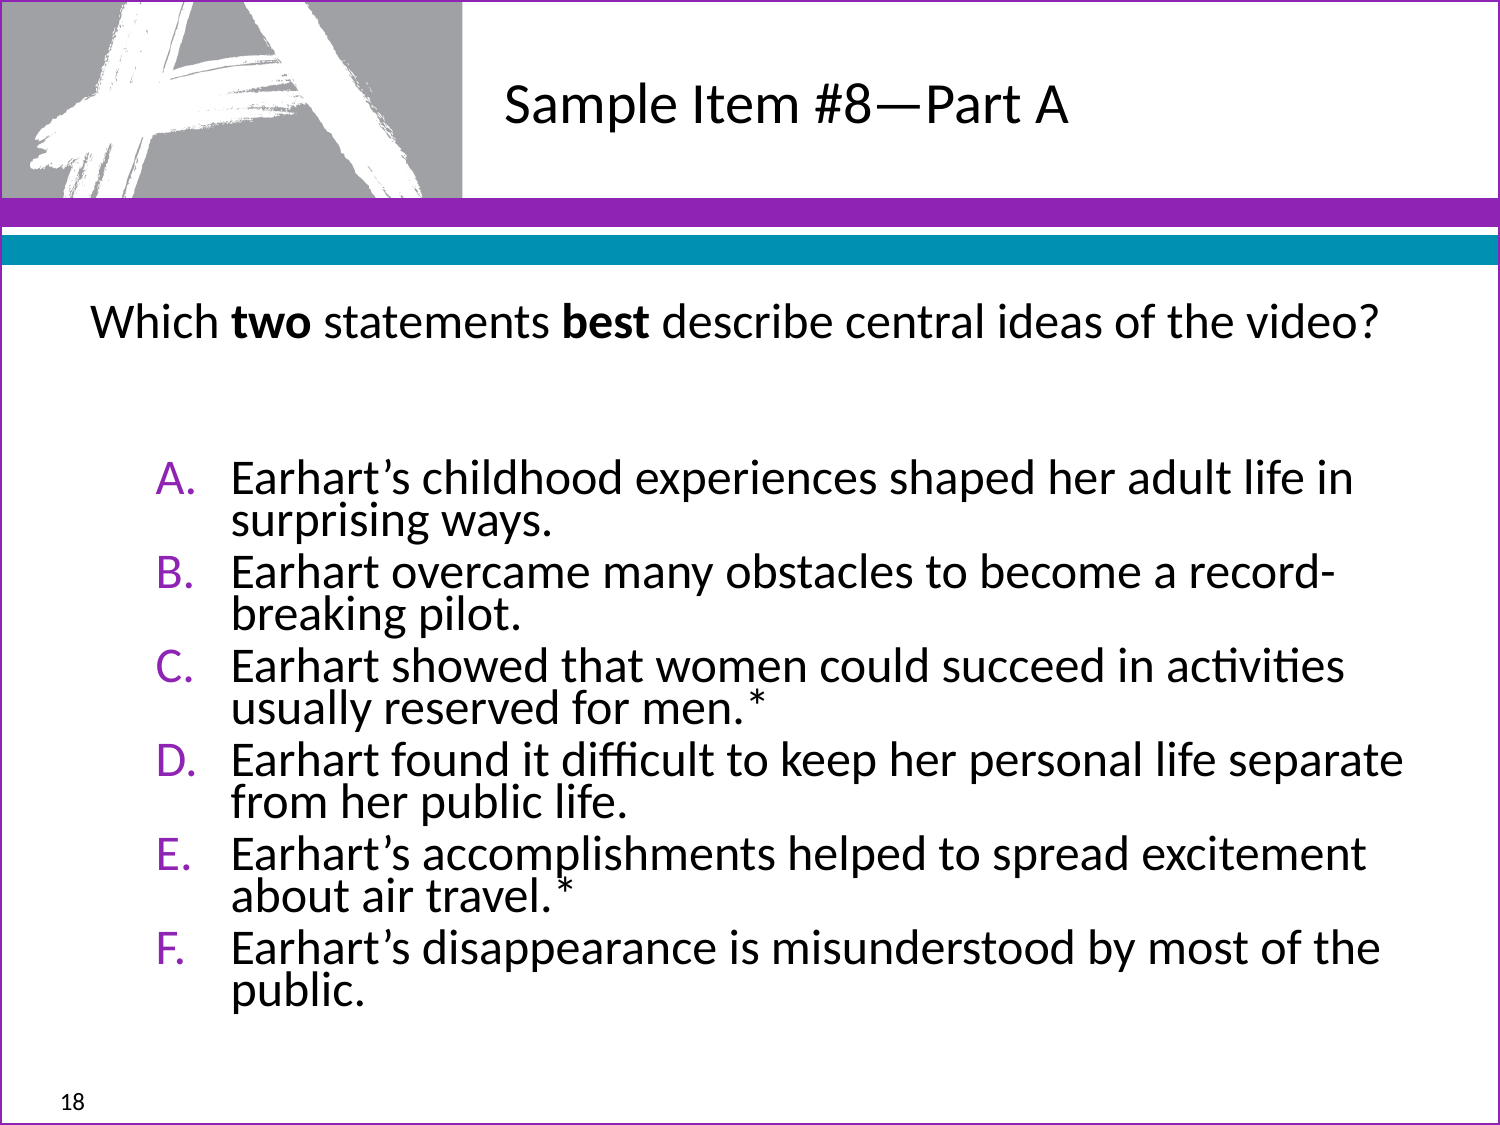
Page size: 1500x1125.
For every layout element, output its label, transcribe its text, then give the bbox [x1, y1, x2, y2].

list Which two statements best describe central ideas of the video? Earhart’s childhood experiences shaped her adult life in surprising ways. Earhart overcame many obstacles to become a record-breaking pilot. Earhart showed that women could succeed in activities usually reserved for men.* Earhart found it difficult to keep her personal life separate from her public life. Earhart’s accomplishments helped to spread excitement about air travel.* Earhart’s disappearance is misunderstood by most of the public. [75, 262, 1425, 1075]
picture [2, 2, 462, 198]
slide_number 18 [0, 1077, 100, 1125]
title Sample Item #8—Part A [462, 0, 1500, 200]
